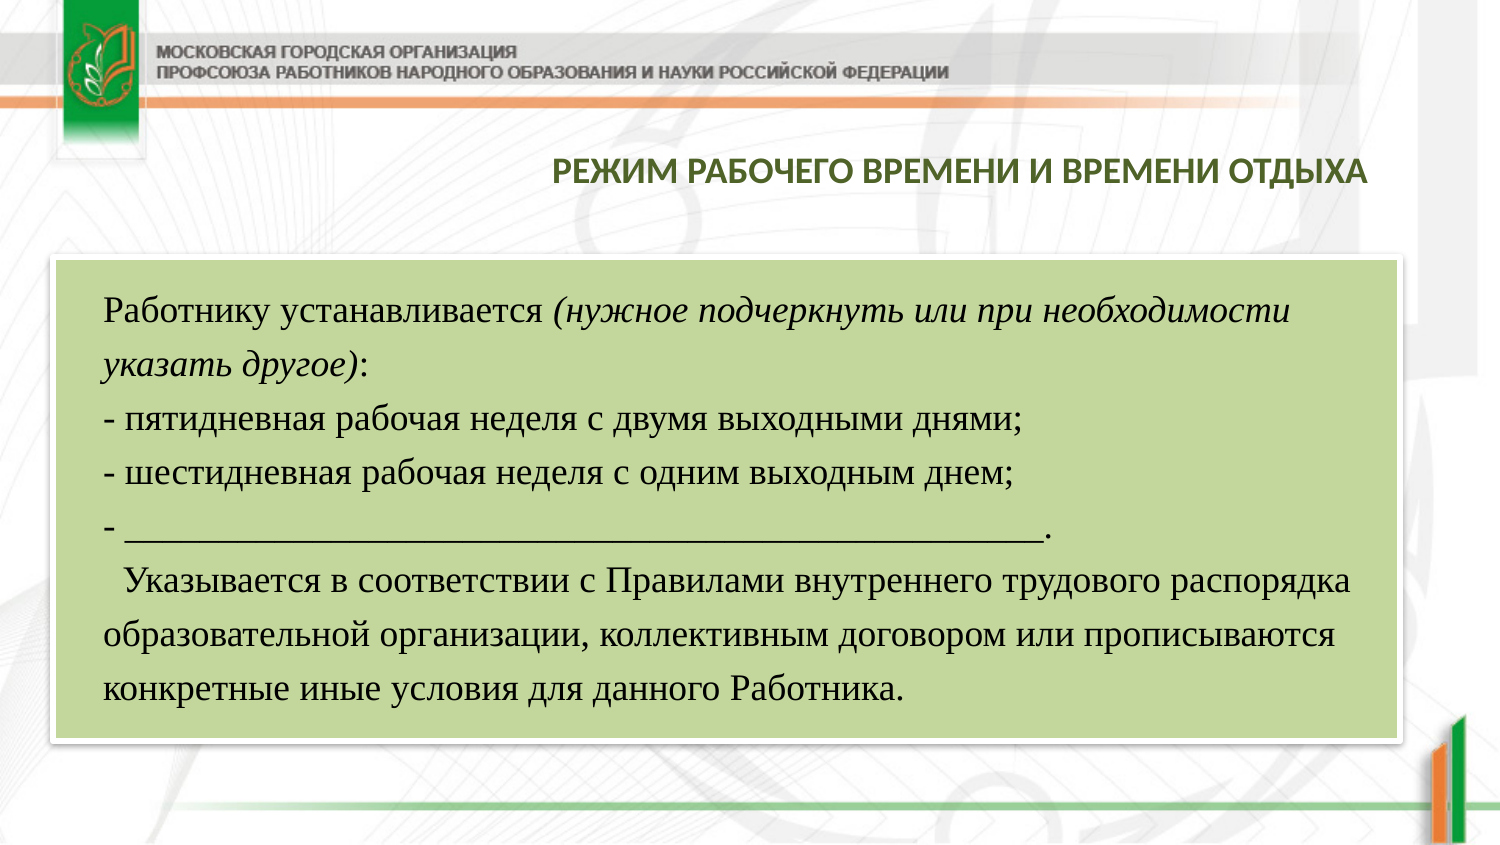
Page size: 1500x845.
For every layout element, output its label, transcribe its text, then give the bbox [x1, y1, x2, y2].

text_box Работнику устанавливается (нужное подчеркнуть или при необходимости указать другое): - пятидневная рабочая неделя с двумя выходными днями; - шестидневная рабочая неделя с одним выходным днем; - _________________________________________________. Указывается в соответствии с Правилами внутреннего трудового распорядка образовательной организации, коллективным договором или прописываются конкретные иные условия для данного Работника. [88, 268, 1376, 716]
picture [0, 0, 1500, 845]
text_box РЕЖИМ РАБОЧЕГО ВРЕМЕНИ И ВРЕМЕНИ ОТДЫХА [537, 138, 1447, 199]
text_box [50, 254, 1403, 744]
